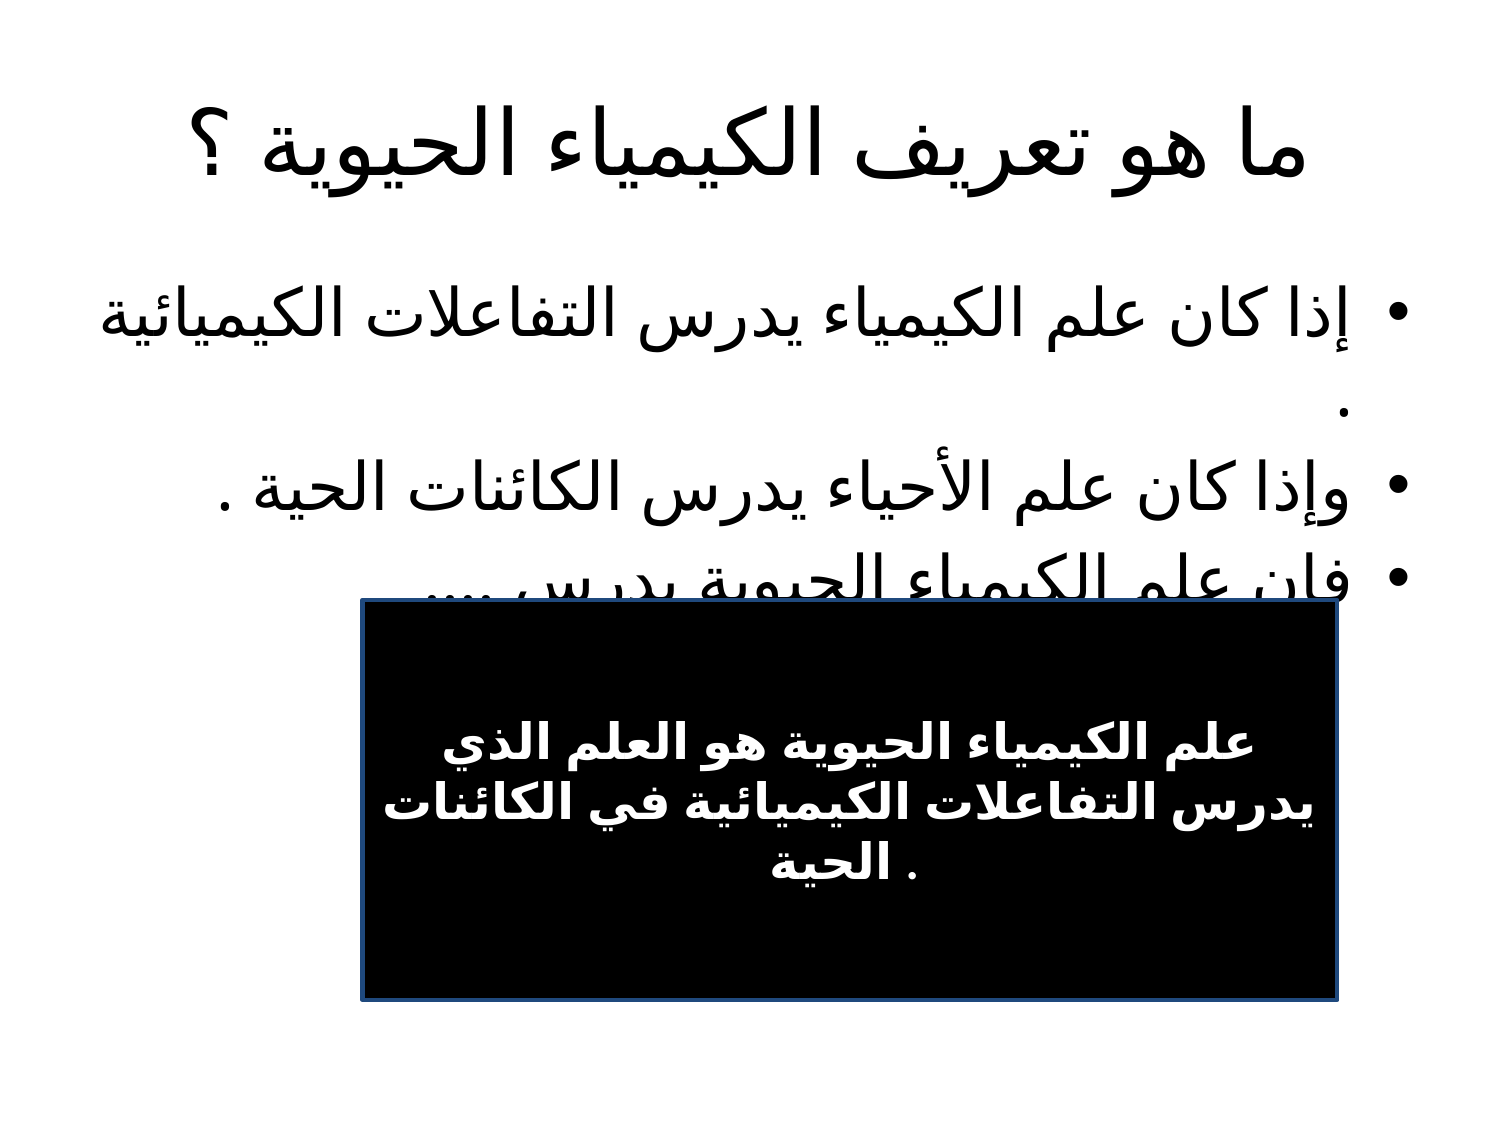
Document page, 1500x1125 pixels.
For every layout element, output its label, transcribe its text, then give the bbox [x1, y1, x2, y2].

title ما هو تعريف الكيمياء الحيوية ؟ [75, 45, 1425, 233]
text_box علم الكيمياء الحيوية هو العلم الذي يدرس التفاعلات الكيميائية في الكائنات الحية . [360, 598, 1339, 1002]
list إذا كان علم الكيمياء يدرس التفاعلات الكيميائية . وإذا كان علم الأحياء يدرس الكائنات الحية . فإن علم الكيمياء الحيوية يدرس .... [75, 262, 1425, 1005]
